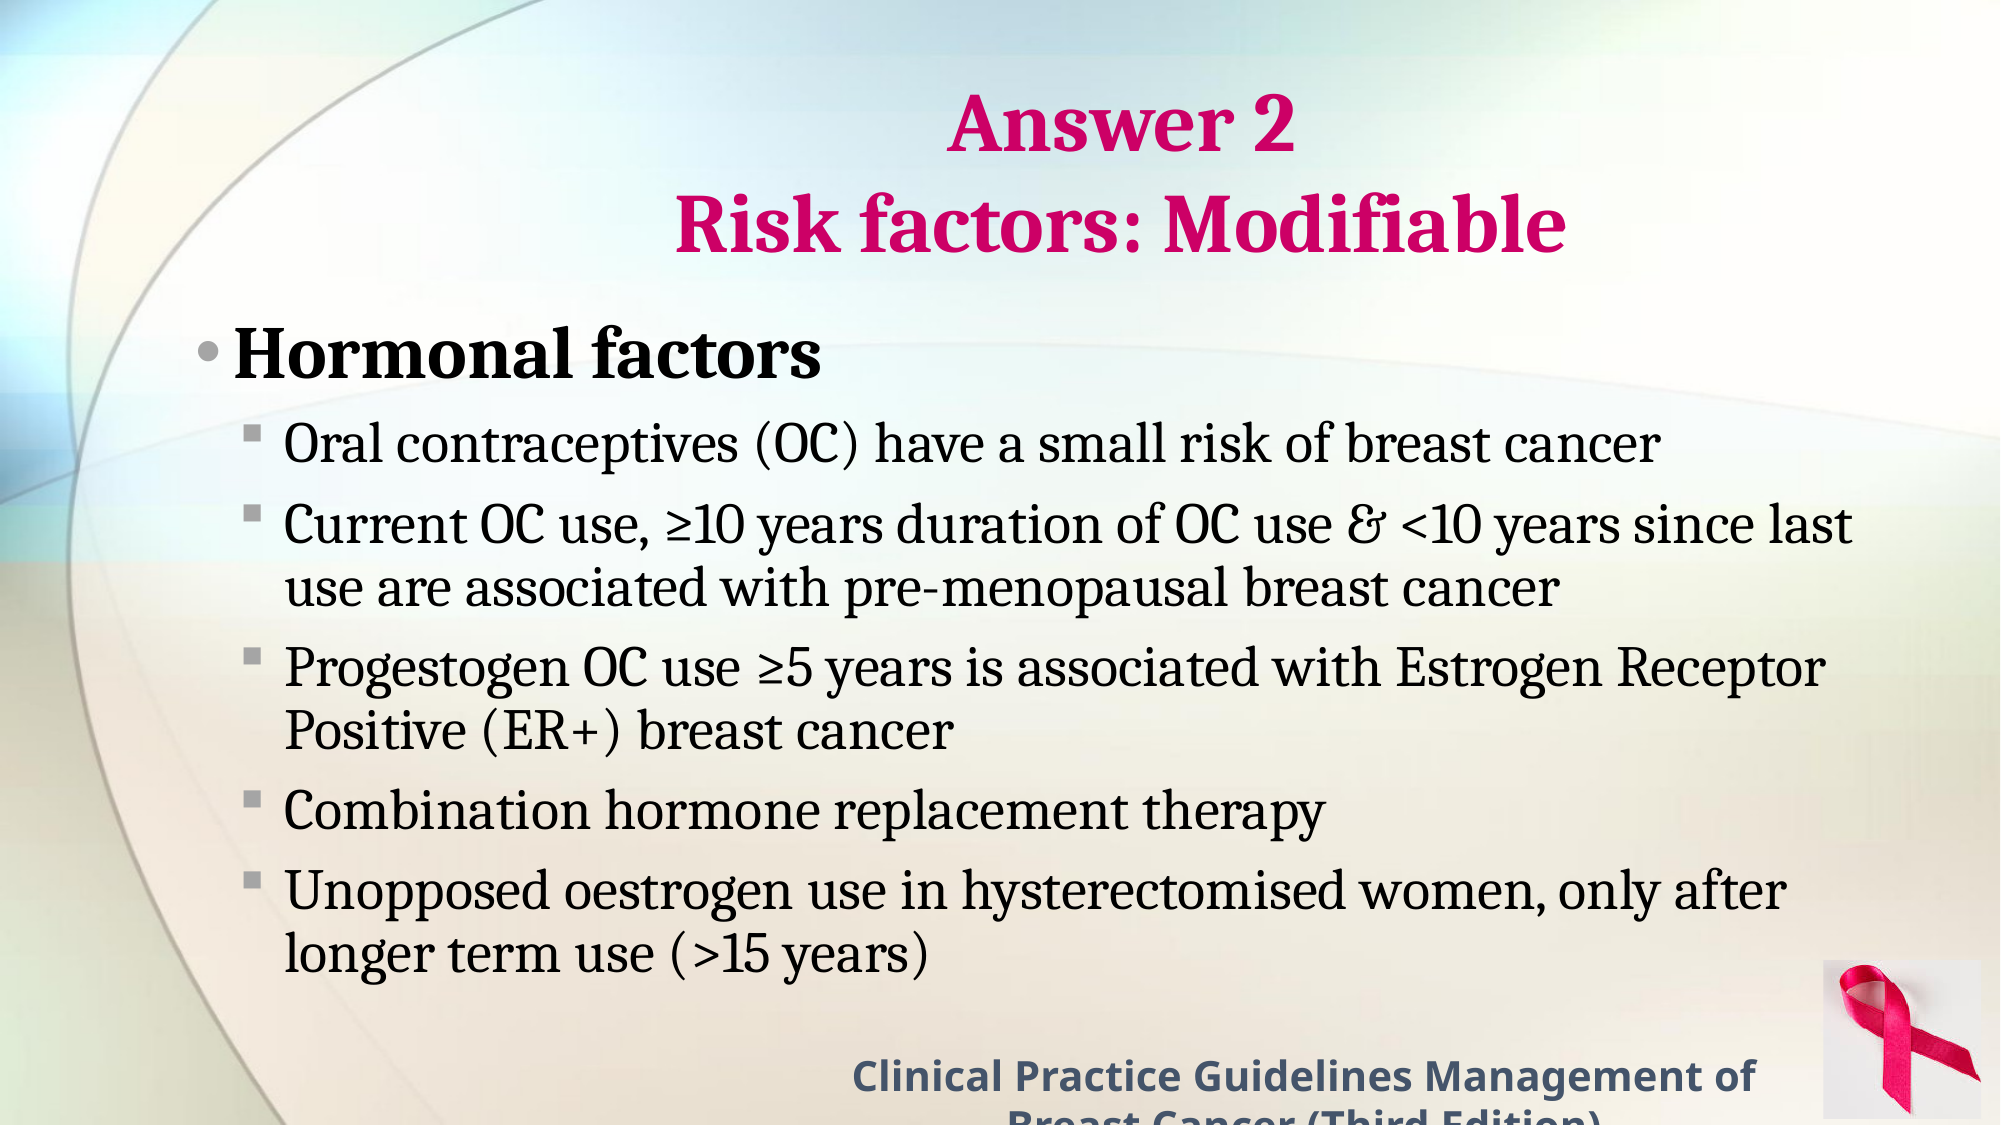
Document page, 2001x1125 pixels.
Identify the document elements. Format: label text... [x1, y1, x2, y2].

picture [0, 0, 2001, 1125]
list Hormonal factors Oral contraceptives (OC) have a small risk of breast cancer Current OC use, ≥10 years duration of OC use & <10 years since last use are associated with pre-menopausal breast cancer Progestogen OC use ≥5 years is associated with Estrogen Receptor Positive (ER+) breast cancer Combination hormone replacement therapy Unopposed oestrogen use in hysterectomised women, only after longer term use (>15 years) [180, 306, 1887, 1125]
text_box Clinical Practice Guidelines Management of Breast Cancer (Third Edition) [788, 1042, 1820, 1125]
title Answer 2 Risk factors: Modifiable [381, 59, 1863, 278]
